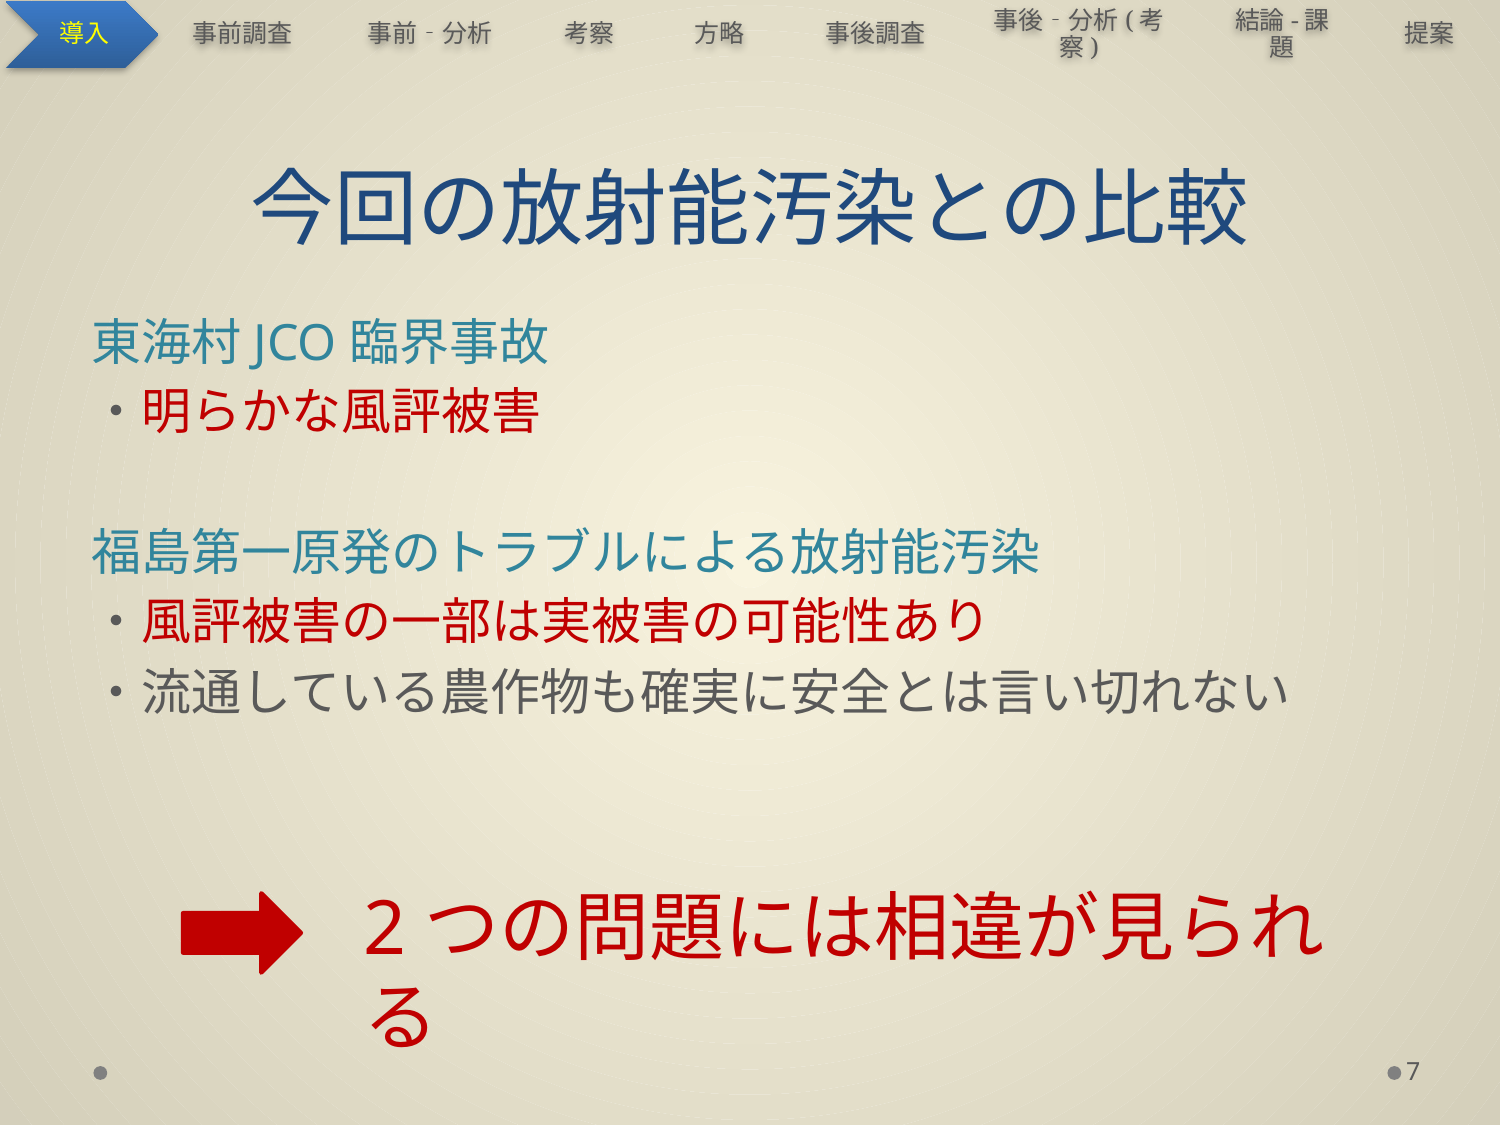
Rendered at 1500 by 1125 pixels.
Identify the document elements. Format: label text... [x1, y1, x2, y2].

text_box [180, 891, 304, 975]
slide_number 7 [1401, 1042, 1494, 1103]
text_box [5, 0, 1500, 69]
list 東海村JCO臨界事故 ・明らかな風評被害 福島第一原発のトラブルによる放射能汚染 ・風評被害の一部は実被害の可能性あり ・流通している農作物も確実に安全とは言い切れない [76, 302, 1428, 792]
text_box 2つの問題には相違が見られる [348, 872, 1376, 1068]
title 今回の放射能汚染との比較 [75, 125, 1425, 263]
